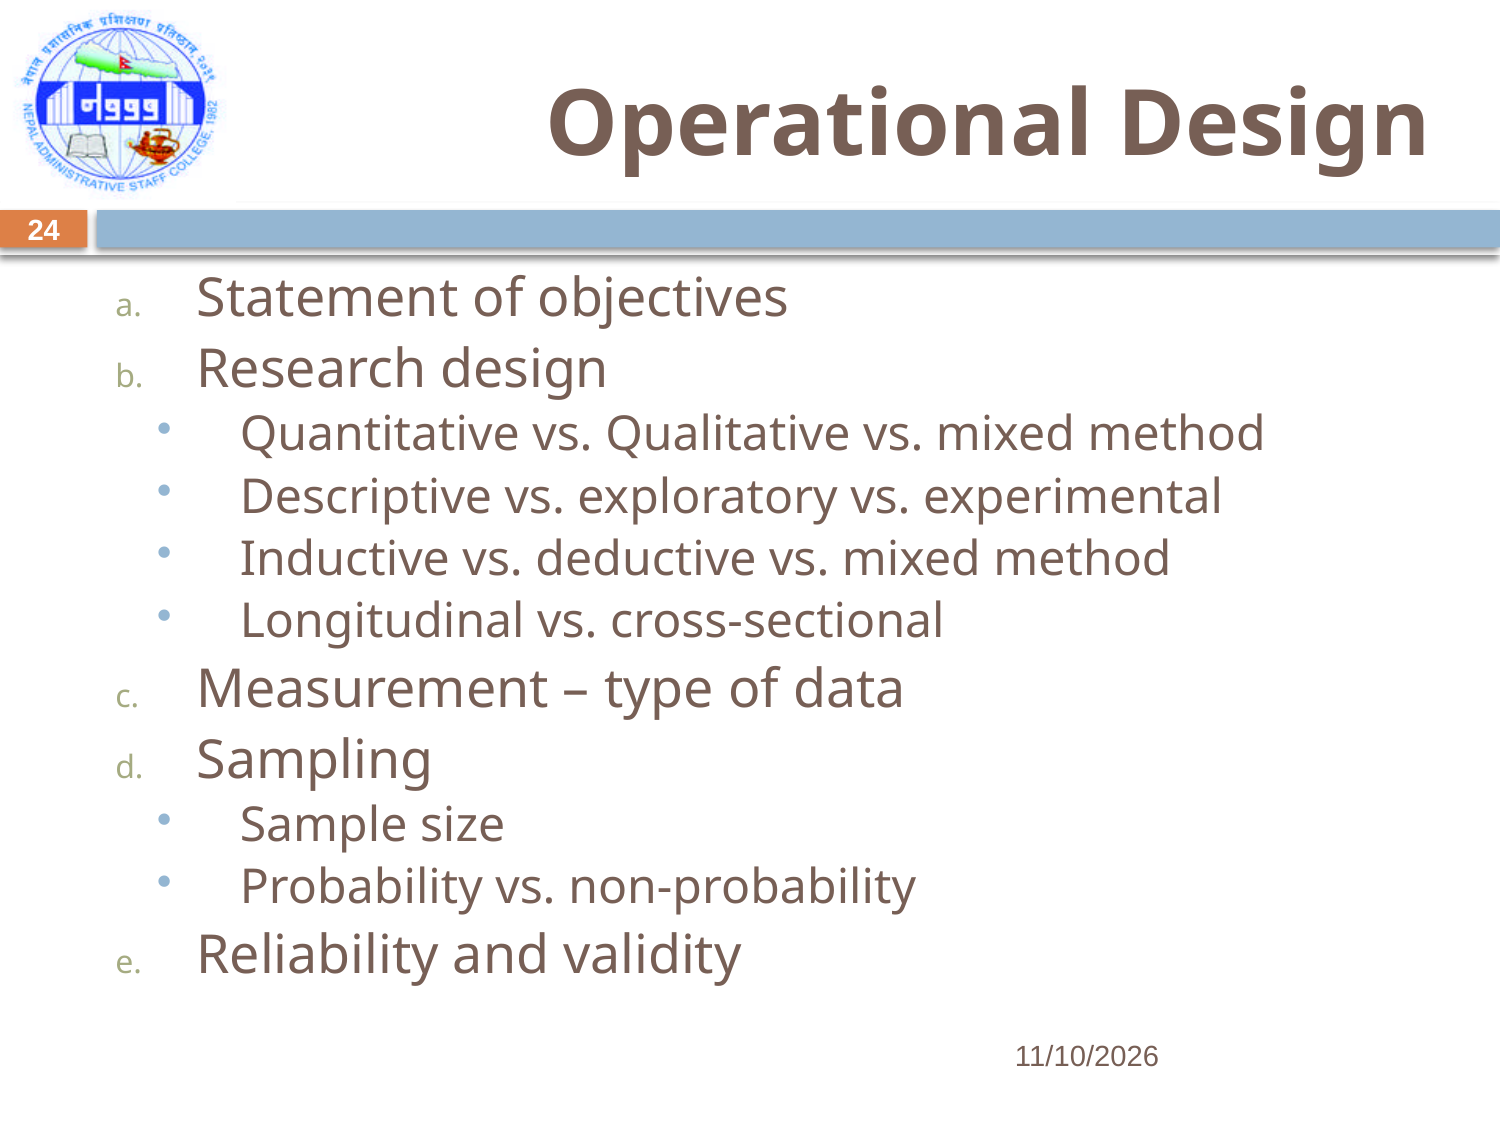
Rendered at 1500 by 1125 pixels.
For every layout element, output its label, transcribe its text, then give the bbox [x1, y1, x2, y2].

slide_number 24 [0, 208, 88, 249]
title Operational Design [218, 37, 1471, 200]
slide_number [999, 1025, 1438, 1085]
list Statement of objectives Research design Quantitative vs. Qualitative vs. mixed method Descriptive vs. exploratory vs. experimental Inductive vs. deductive vs. mixed method Longitudinal vs. cross-sectional Measurement – type of data Sampling Sample size Probability vs. non-probability Reliability and validity [100, 262, 1438, 1000]
picture [1, 0, 236, 208]
